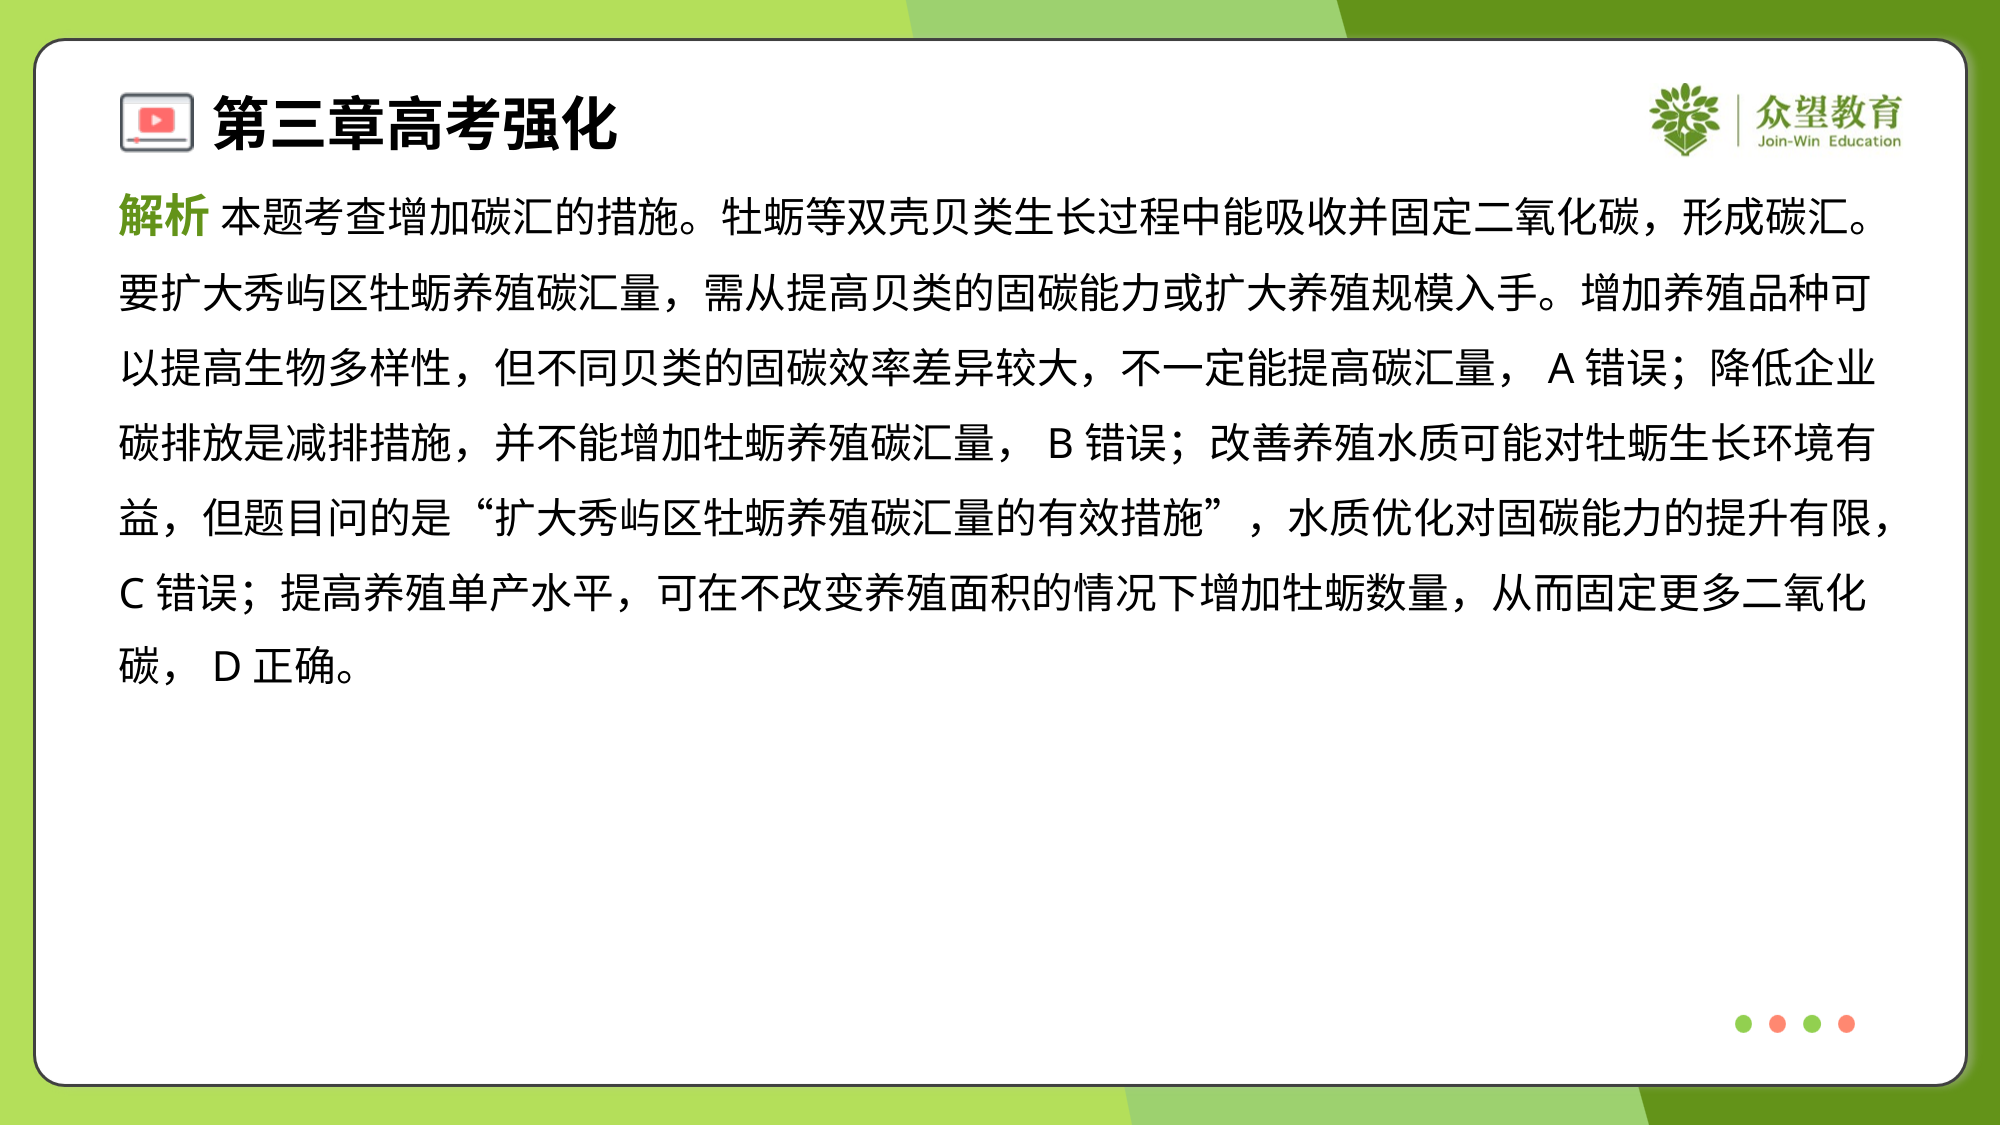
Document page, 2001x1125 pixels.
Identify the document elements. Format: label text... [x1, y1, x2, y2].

picture [0, 0, 2000, 1125]
text_box 解析 本题考查增加碳汇的措施。牡蛎等双壳贝类生长过程中能吸收并固定二氧化碳，形成碳汇。 要扩大秀屿区牡蛎养殖碳汇量，需从提高贝类的固碳能力或扩大养殖规模入手。增加养殖品种可 以提高生物多样性，但不同贝类的固碳效率差异较大，不一定能提高碳汇量，A错误；降低企业 碳排放是减排措施，并不能增加牡蛎养殖碳汇量，B错误；改善养殖水质可能对牡蛎生长环境有 益，但题目问的是“扩大秀屿区牡蛎养殖碳汇量的有效措施”，水质优化对固碳能力的提升有限， C错误；提高养殖单产水平，可在不改变养殖面积的情况下增加牡蛎数量，从而固定更多二氧化 碳，D正确。 [118, 164, 1883, 683]
